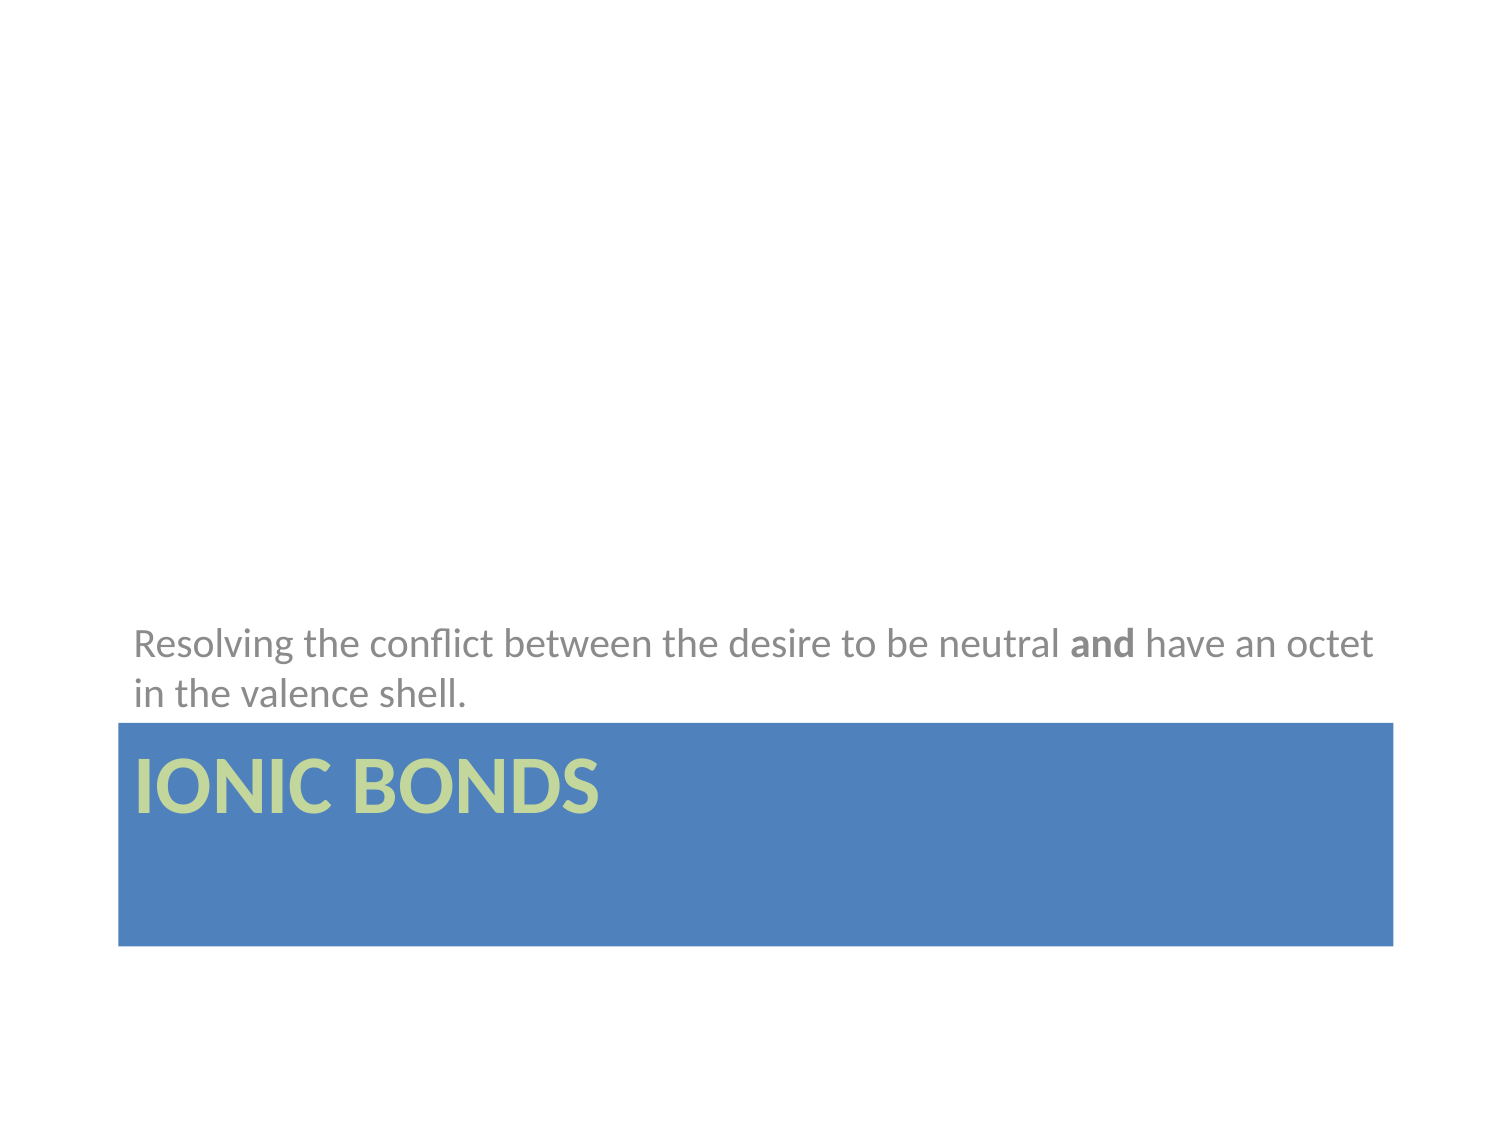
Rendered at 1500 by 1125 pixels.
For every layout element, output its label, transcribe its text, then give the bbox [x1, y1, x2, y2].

title Ionic Bonds [118, 723, 1394, 947]
list Resolving the conflict between the desire to be neutral and have an octet in the valence shell. [118, 476, 1394, 723]
